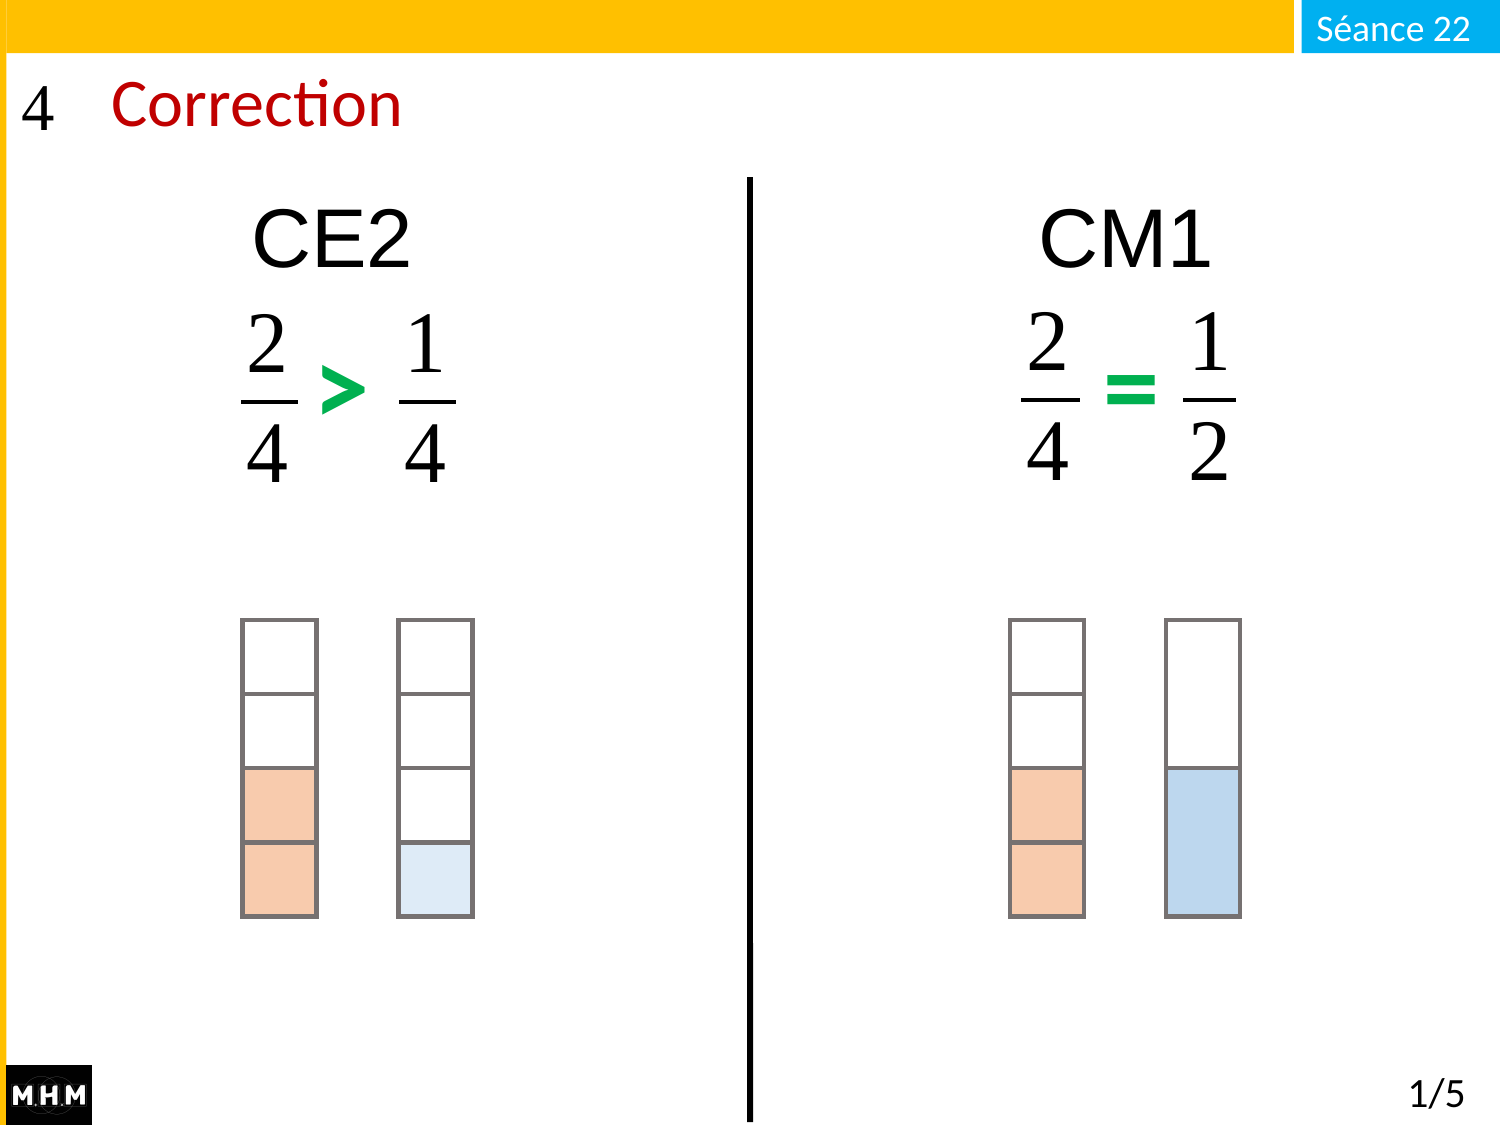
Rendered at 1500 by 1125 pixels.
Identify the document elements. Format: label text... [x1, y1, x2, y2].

list 1/5 [1373, 1064, 1500, 1125]
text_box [1010, 619, 1085, 917]
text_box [242, 619, 317, 917]
picture [6, 1065, 92, 1125]
text_box < [302, 324, 384, 475]
text_box CE2 CM1 [236, 177, 1241, 296]
text_box Correction [96, 60, 473, 149]
text_box = [1092, 324, 1175, 475]
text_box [398, 619, 473, 917]
text_box [1164, 618, 1242, 770]
text_box [1164, 770, 1242, 919]
